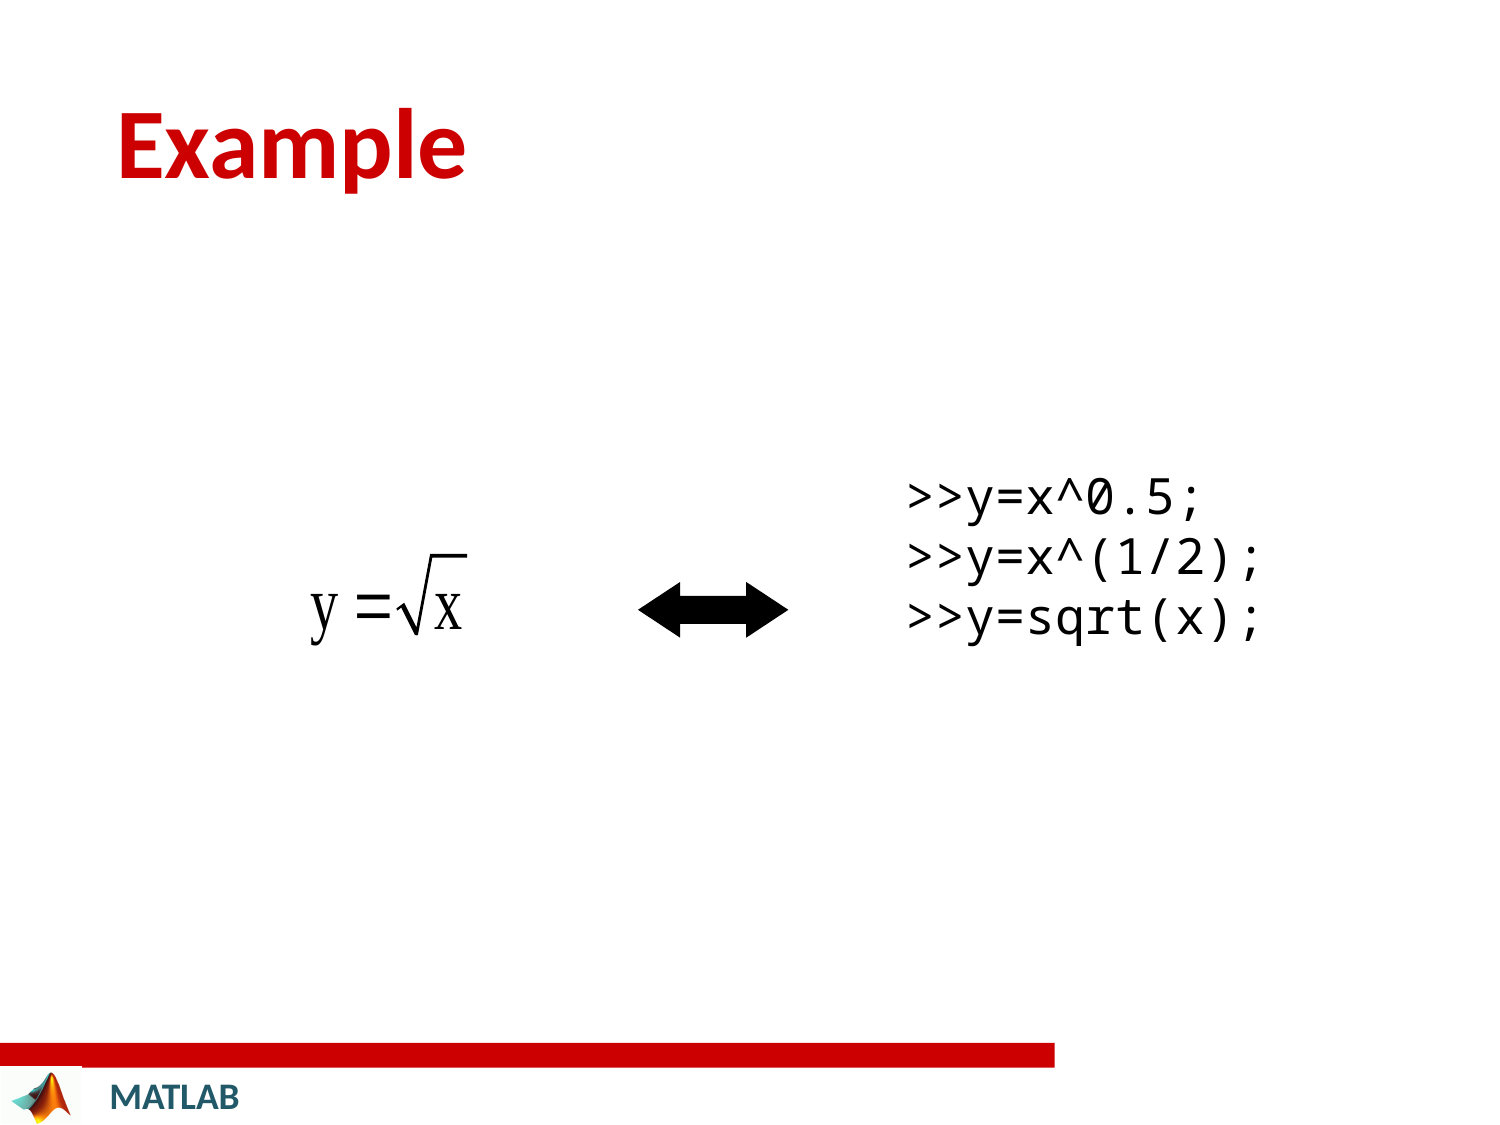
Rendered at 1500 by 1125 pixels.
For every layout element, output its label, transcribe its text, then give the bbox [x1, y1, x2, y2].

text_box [304, 456, 1330, 655]
title Example [75, 45, 1425, 233]
picture [0, 1066, 83, 1125]
text_box MATLAB [94, 1064, 255, 1125]
footer [0, 1042, 1055, 1068]
